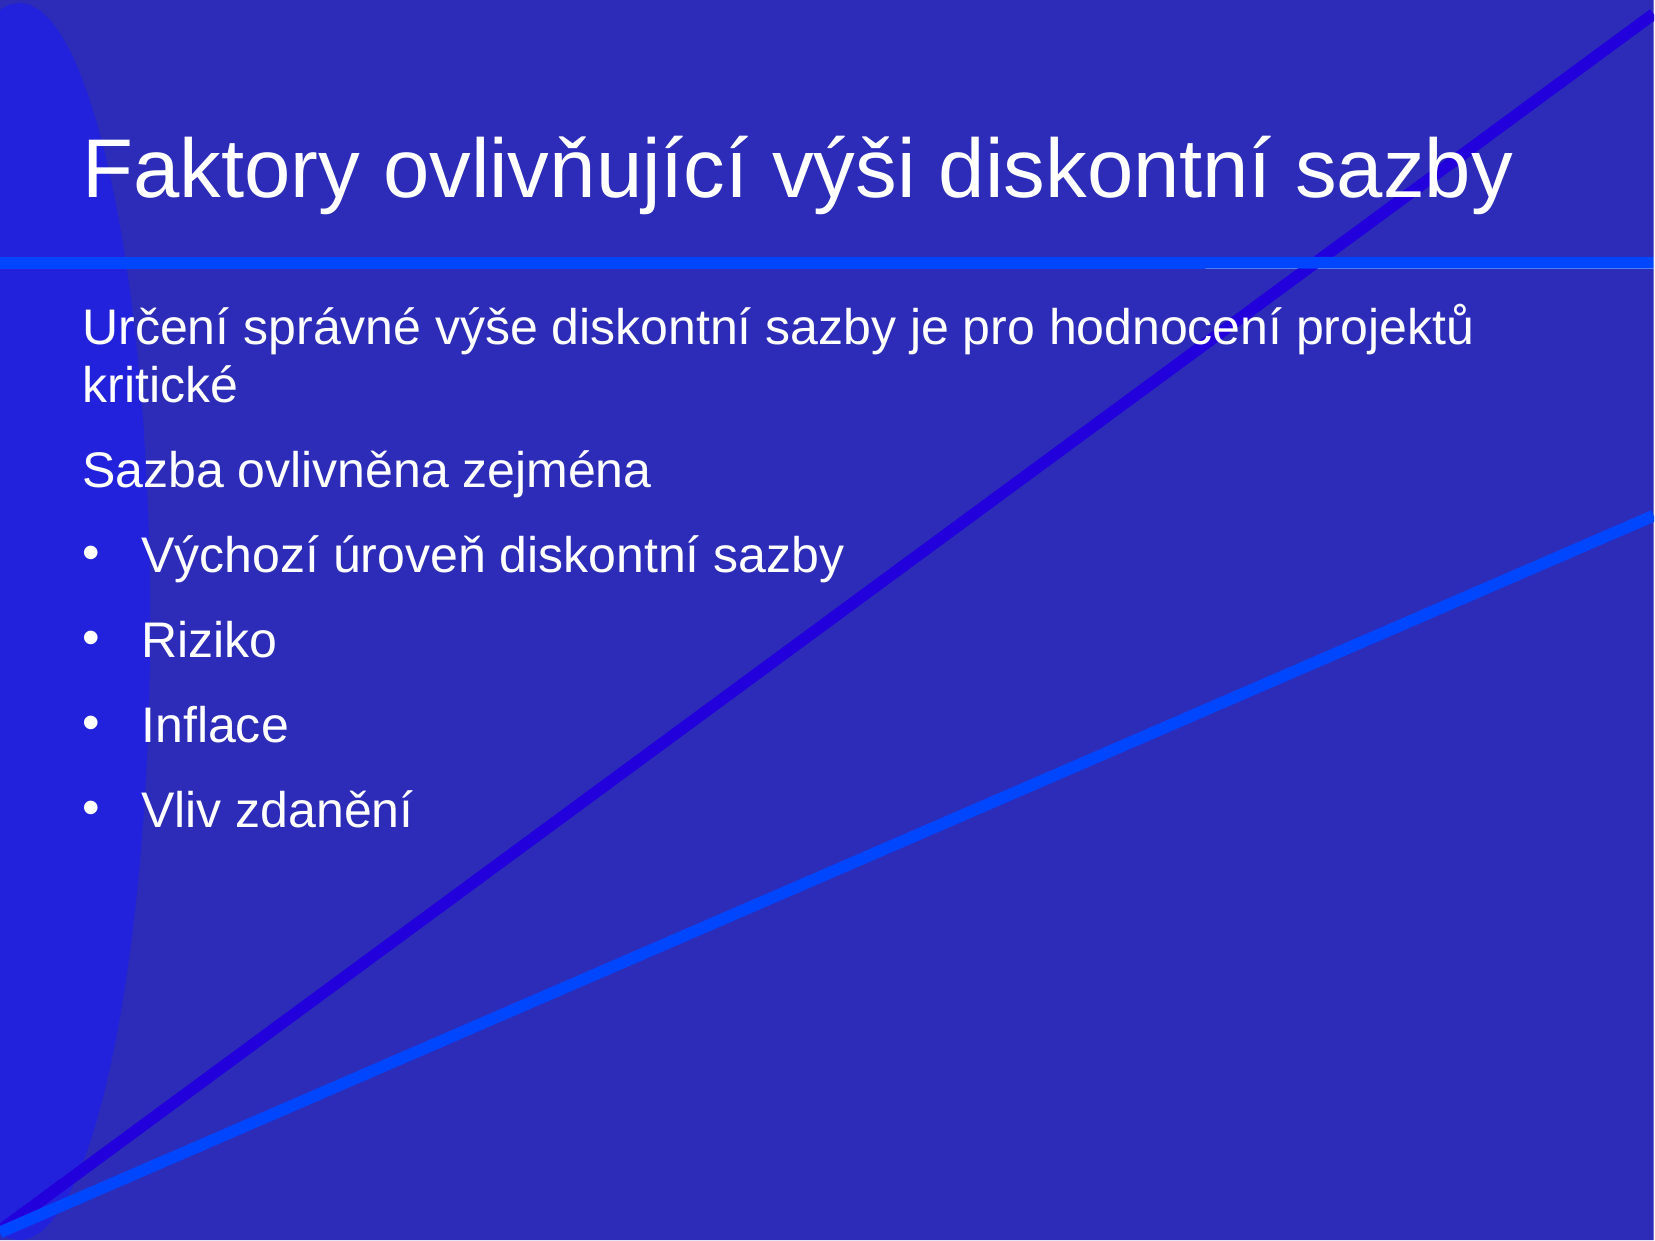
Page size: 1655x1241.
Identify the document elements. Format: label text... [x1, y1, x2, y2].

text_box Určení správné výše diskontní sazby je pro hodnocení projektů kritické Sazba ovlivněna zejména Výchozí úroveň diskontní sazby Riziko Inflace Vliv zdanění [80, 296, 1478, 838]
title Faktory ovlivňující výši diskontní sazby [80, 67, 1574, 321]
